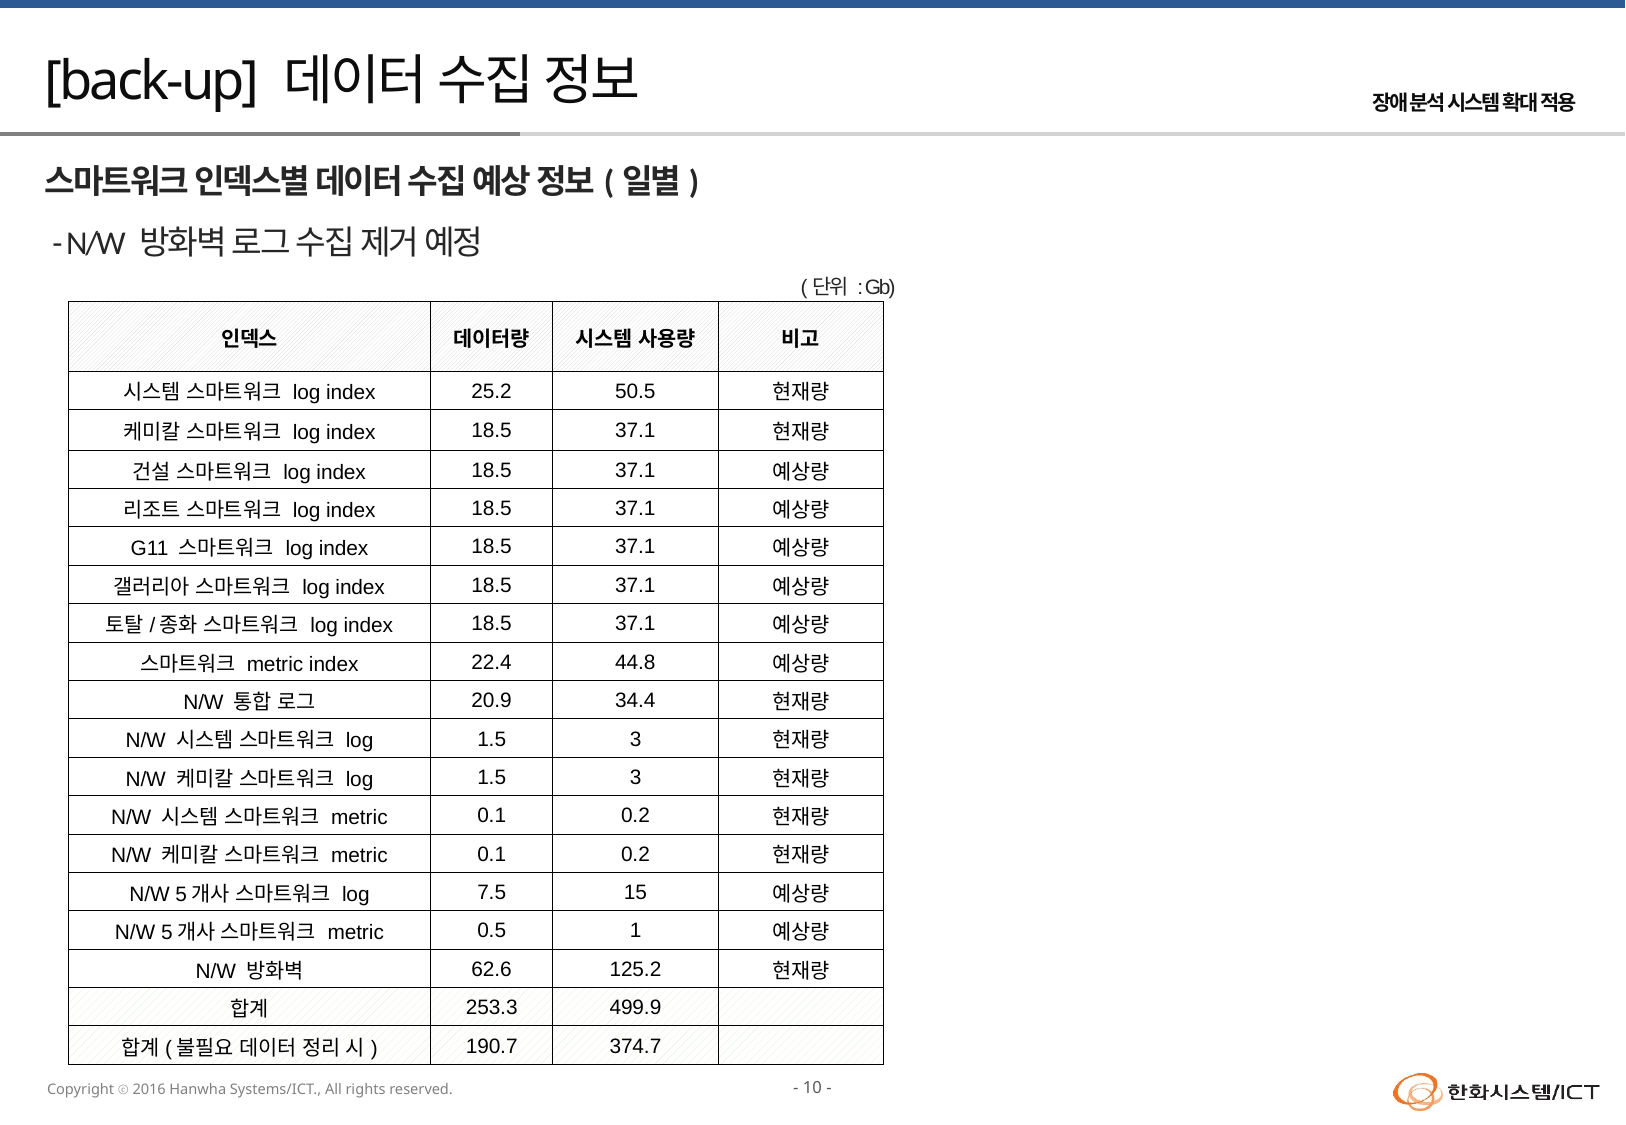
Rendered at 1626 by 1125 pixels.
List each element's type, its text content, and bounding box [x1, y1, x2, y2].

table_cell 1.5 [431, 719, 552, 757]
table_cell 현재량 [719, 950, 883, 987]
table_cell 0.2 [553, 835, 718, 872]
table_cell 18.5 [431, 566, 552, 603]
table_cell N/W 케미칼 스마트워크 log [69, 758, 430, 795]
table_cell 현재량 [719, 796, 883, 834]
table_cell 현재량 [719, 410, 883, 450]
text_box (단위 : Gb) [800, 265, 966, 309]
table_cell 3 [553, 758, 718, 795]
table_cell 125.2 [553, 950, 718, 987]
table_cell 예상량 [719, 451, 883, 488]
table_cell 7.5 [431, 873, 552, 910]
table_cell 25.2 [431, 372, 552, 409]
table_cell N/W 방화벽 [69, 950, 430, 987]
table_cell 37.1 [553, 566, 718, 603]
table_cell 37.1 [553, 604, 718, 642]
table_cell 1 [553, 911, 718, 949]
table_cell 50.5 [553, 372, 718, 409]
table_cell 현재량 [719, 681, 883, 718]
table_cell 케미칼 스마트워크 log index [69, 410, 430, 450]
table_cell 253.3 [431, 988, 552, 1025]
table_cell 1.5 [431, 758, 552, 795]
table_cell 44.8 [553, 643, 718, 680]
table_cell 37.1 [553, 410, 718, 450]
table_cell 37.1 [553, 527, 718, 565]
table_cell 예상량 [719, 527, 883, 565]
table_cell 갤러리아 스마트워크 log index [69, 566, 430, 603]
table_cell 합계(불필요 데이터 정리 시) [69, 1026, 430, 1064]
table_cell 37.1 [553, 451, 718, 488]
table_cell 합계 [69, 988, 430, 1025]
table_cell N/W 5개사 스마트워크 log [69, 873, 430, 910]
table_cell 499.9 [553, 988, 718, 1025]
table_header 인덱스 [69, 302, 430, 371]
table_cell 0.1 [431, 835, 552, 872]
table_cell N/W 시스템 스마트워크 log [69, 719, 430, 757]
list 스마트워크 인덱스별 데이터 수집 예상 정보(일별) - N/W 방화벽 로그 수집 제거 예정 [44, 152, 1580, 274]
picture [1393, 1073, 1600, 1111]
table_cell 18.5 [431, 489, 552, 526]
table_header 비고 [719, 302, 883, 371]
table_cell N/W 케미칼 스마트워크 metric [69, 835, 430, 872]
table_cell 18.5 [431, 604, 552, 642]
table_cell 현재량 [719, 835, 883, 872]
table_cell 예상량 [719, 566, 883, 603]
table_cell 예상량 [719, 643, 883, 680]
table_cell 예상량 [719, 604, 883, 642]
table_cell 현재량 [719, 719, 883, 757]
table_cell 374.7 [553, 1026, 718, 1064]
table_cell 0.2 [553, 796, 718, 834]
table_cell 0.5 [431, 911, 552, 949]
table_cell [719, 1026, 883, 1064]
table_cell 리조트 스마트워크 log index [69, 489, 430, 526]
table_cell 22.4 [431, 643, 552, 680]
table_cell 15 [553, 873, 718, 910]
table_cell 18.5 [431, 527, 552, 565]
table_cell 190.7 [431, 1026, 552, 1064]
table_cell 0.1 [431, 796, 552, 834]
table_cell 시스템 스마트워크 log index [69, 372, 430, 409]
table_header 데이터량 [431, 302, 552, 371]
table_cell N/W 시스템 스마트워크 metric [69, 796, 430, 834]
table_cell 건설 스마트워크 log index [69, 451, 430, 488]
table_cell 20.9 [431, 681, 552, 718]
table_cell 현재량 [719, 372, 883, 409]
table_cell 토탈/종화 스마트워크 log index [69, 604, 430, 642]
table_cell 18.5 [431, 451, 552, 488]
table_cell 37.1 [553, 489, 718, 526]
table_cell 스마트워크 metric index [69, 643, 430, 680]
table_cell 현재량 [719, 758, 883, 795]
table_cell N/W 5개사 스마트워크 metric [69, 911, 430, 949]
table_cell 18.5 [431, 410, 552, 450]
table_cell 62.6 [431, 950, 552, 987]
table_cell 예상량 [719, 873, 883, 910]
title [back-up] 데이터 수집 정보 [44, 45, 1194, 125]
table_cell G11 스마트워크 log index [69, 527, 430, 565]
table_cell 34.4 [553, 681, 718, 718]
table_cell N/W 통합 로그 [69, 681, 430, 718]
table_cell 예상량 [719, 911, 883, 949]
table_header 시스템 사용량 [553, 302, 718, 371]
table_cell 3 [553, 719, 718, 757]
table_cell [719, 988, 883, 1025]
table_cell 예상량 [719, 489, 883, 526]
